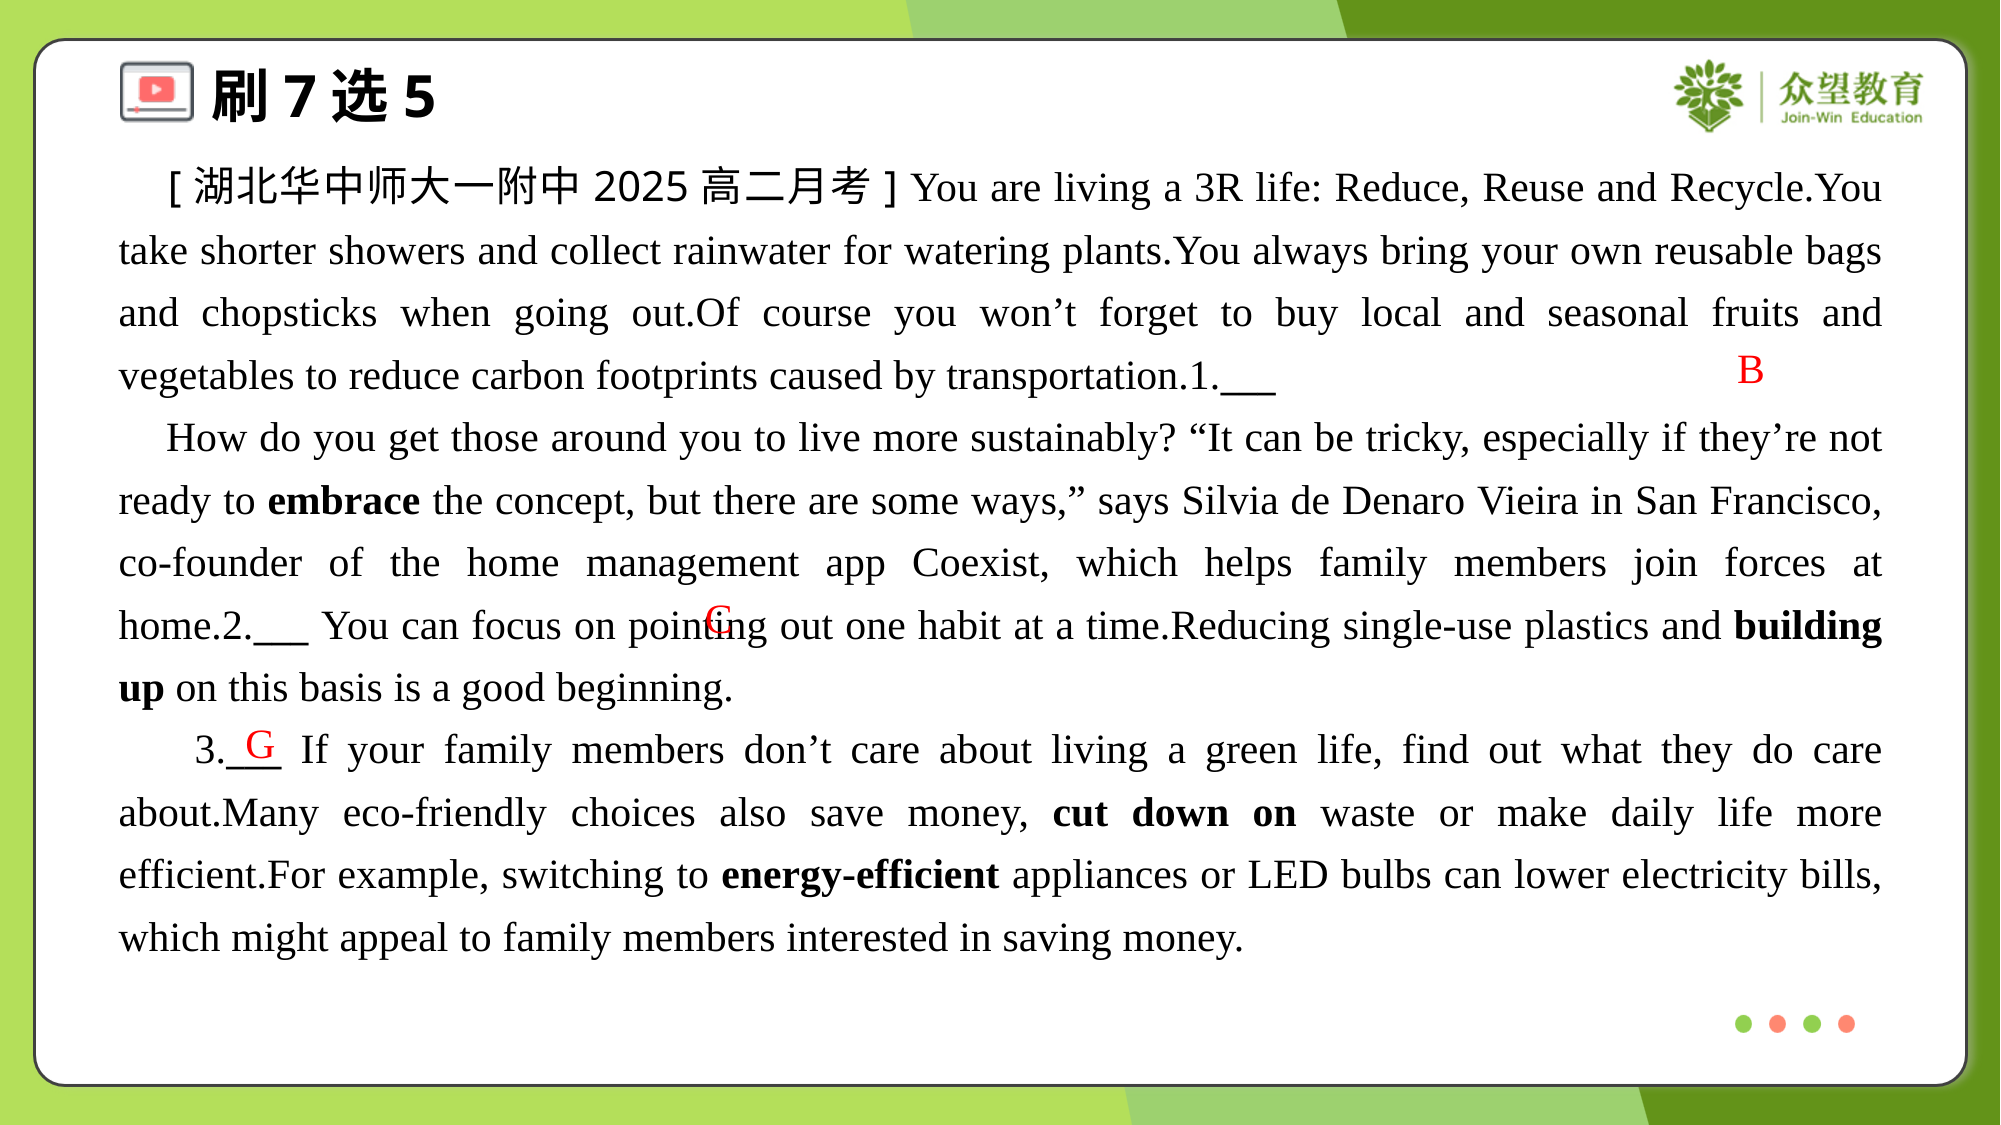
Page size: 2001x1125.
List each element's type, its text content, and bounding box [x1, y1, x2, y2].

text_box B [1732, 328, 1770, 387]
text_box [湖北华中师大一附中2025高二月考] You are living a 3R life: Reduce, Reuse and Recycle.You take shorter showers and collect rainwater for watering plants.You always bring your own reusable bags and chopsticks when going out.Of course you won’t forget to buy local and seasonal fruits and vegetables to reduce carbon footprints caused by transportation.1.___ How do you get those around you to live more sustainably? “It can be tricky, especially if they’re not ready to embrace the concept, but there are some ways,” says Silvia de Denaro Vieira in San Francisco, co-founder of the home management app Coexist, which helps family members join forces at home.2.___ You can focus on pointing out one habit at a time.Reducing single-use plastics and building up on this basis is a good beginning. 3.___ If your family members don’t care about living a green life, find out what they do care about.Many eco-friendly choices also save money, cut down on waste or make daily life more efficient.For example, switching to energy-efficient appliances or LED bulbs can lower electricity bills, which might appeal to family members interested in saving money. [118, 147, 1883, 961]
text_box G [240, 703, 281, 762]
picture [0, 0, 2000, 1125]
text_box C [700, 578, 738, 637]
